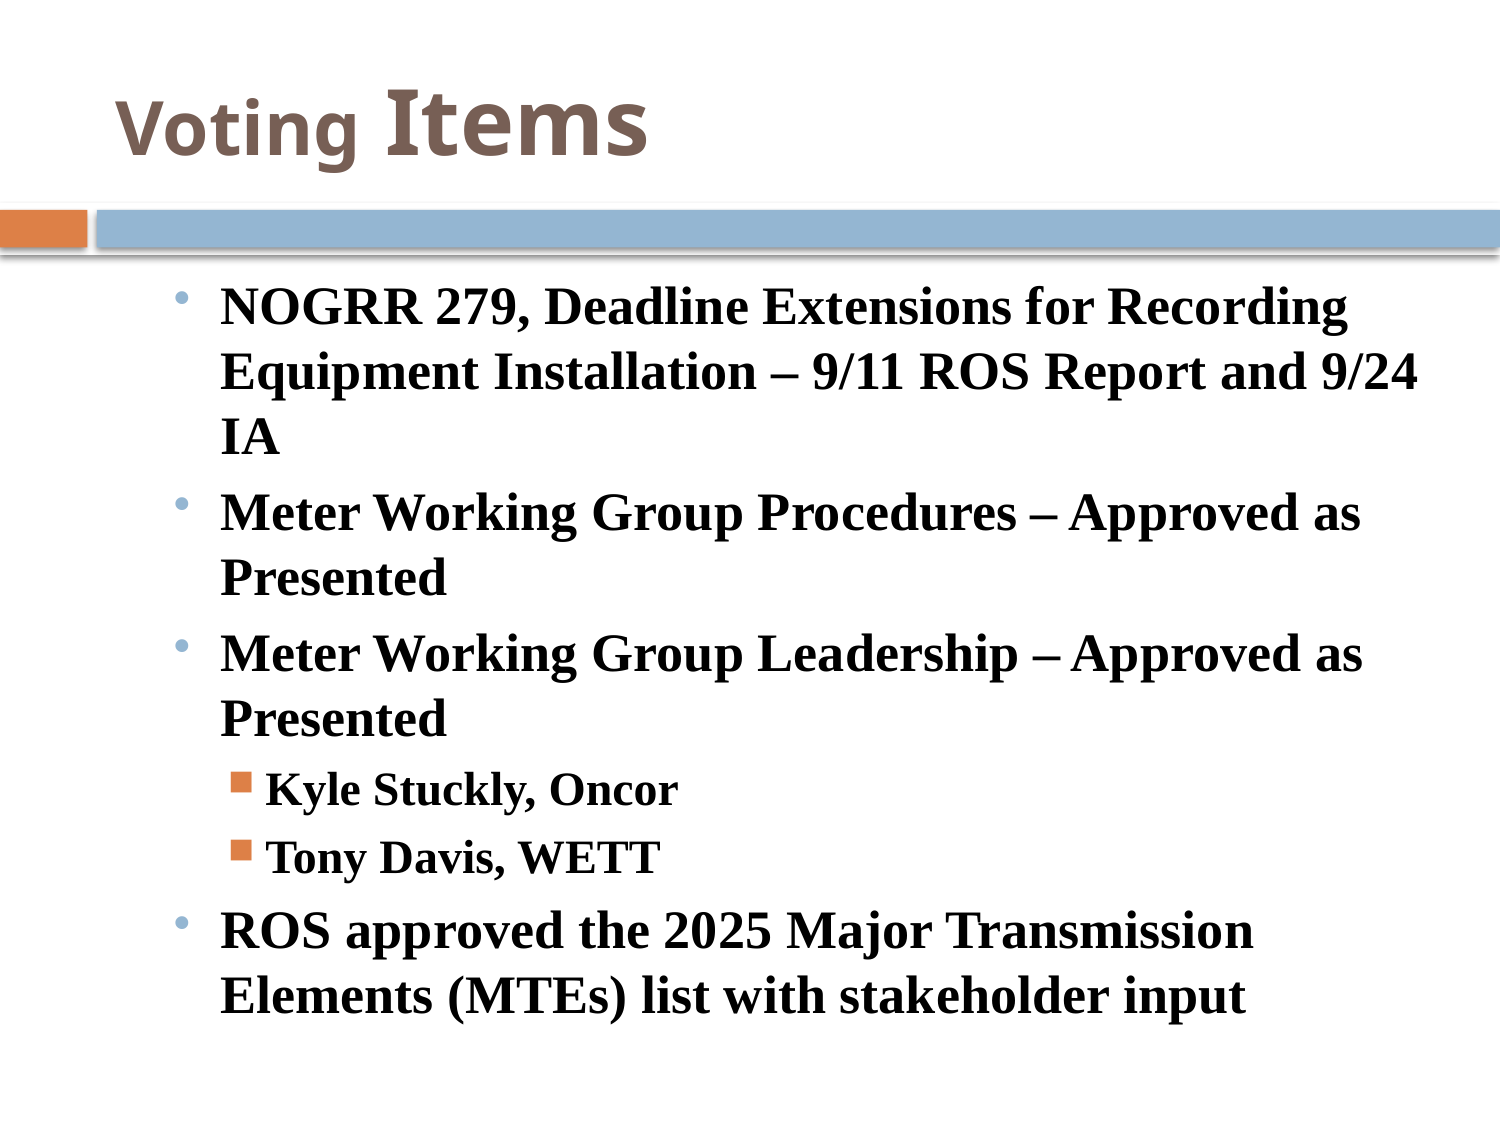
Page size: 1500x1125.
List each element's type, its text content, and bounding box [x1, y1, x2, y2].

list NOGRR 279, Deadline Extensions for Recording Equipment Installation – 9/11 ROS Report and 9/24 IA Meter Working Group Procedures – Approved as Presented Meter Working Group Leadership – Approved as Presented Kyle Stuckly, Oncor Tony Davis, WETT ROS approved the 2025 Major Transmission Elements (MTEs) list with stakeholder input [100, 262, 1439, 1001]
title Voting Items [100, 37, 1439, 201]
